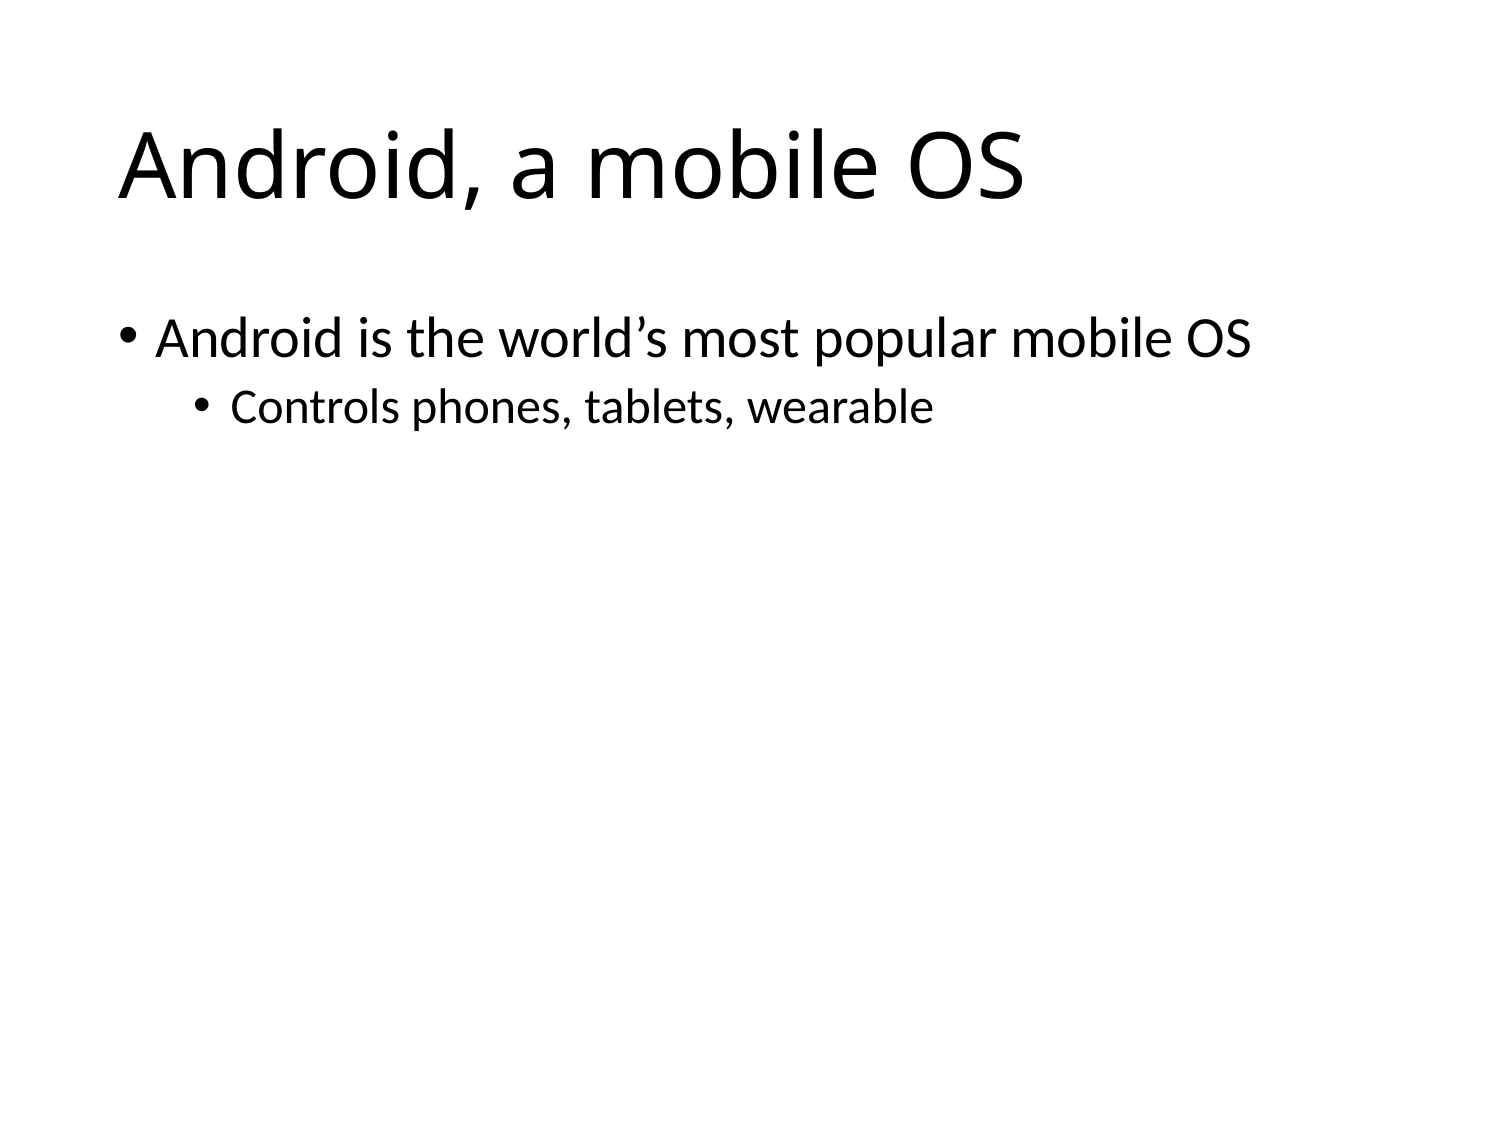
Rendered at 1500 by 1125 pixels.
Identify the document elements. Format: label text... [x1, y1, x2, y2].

title Android, a mobile OS [103, 59, 1397, 278]
list Android is the world’s most popular mobile OS Controls phones, tablets, wearable [103, 299, 1397, 1014]
